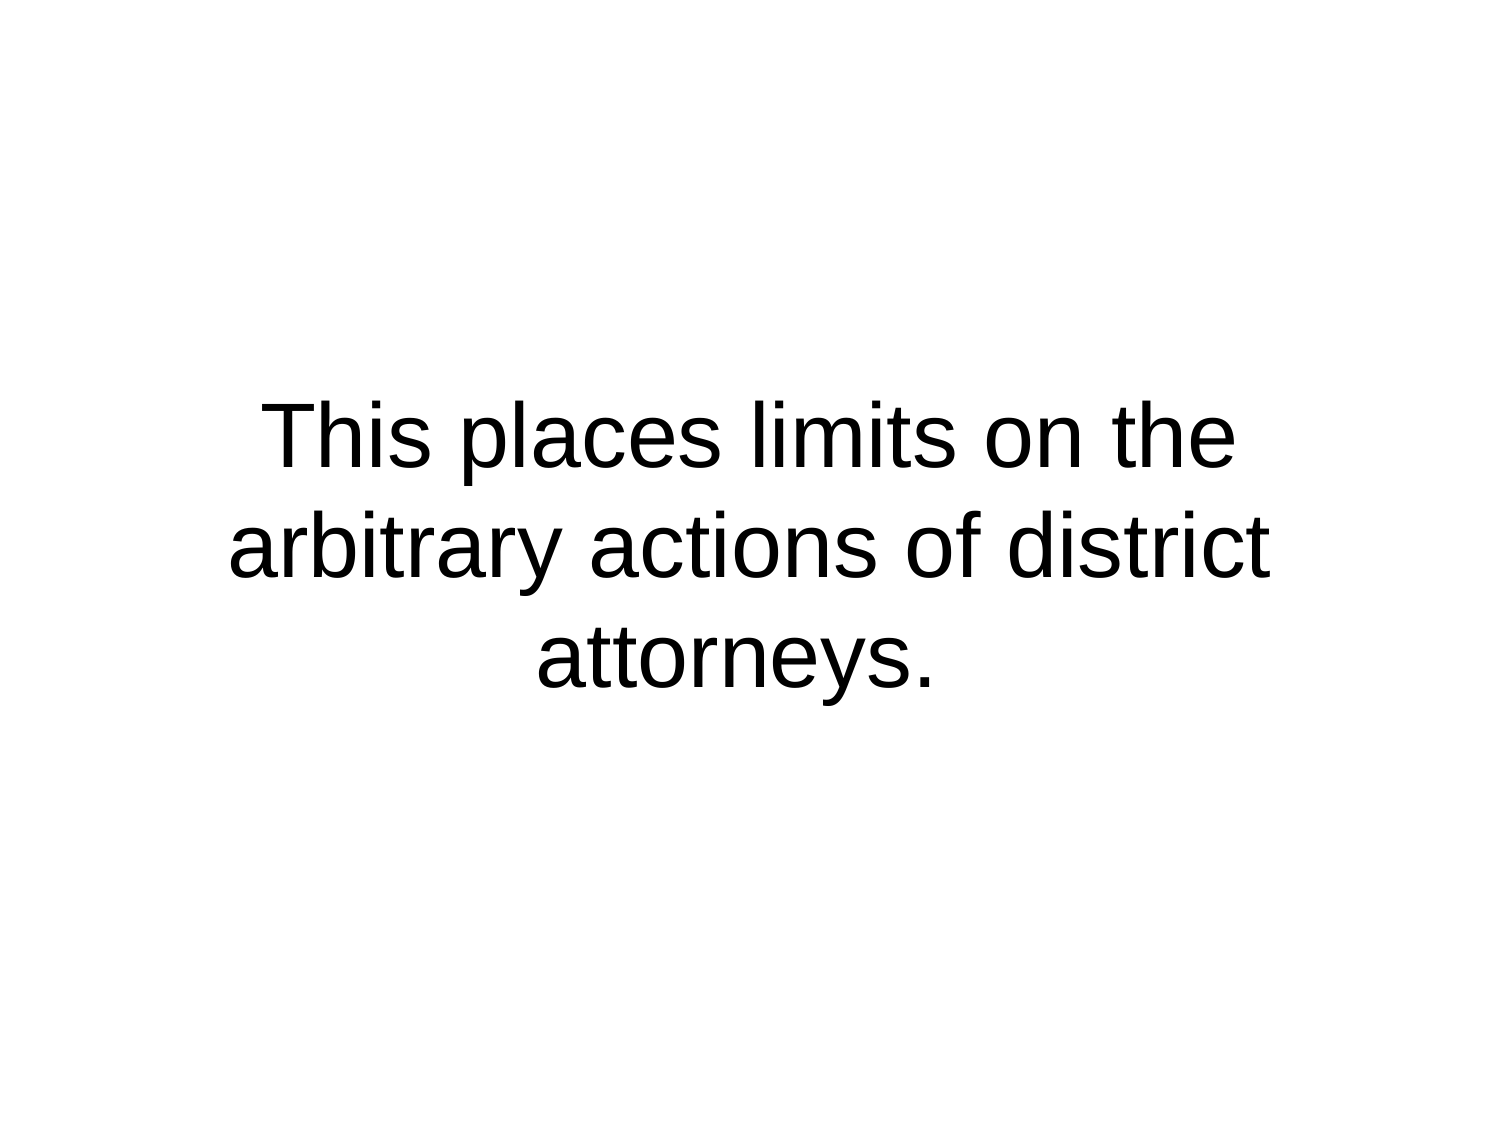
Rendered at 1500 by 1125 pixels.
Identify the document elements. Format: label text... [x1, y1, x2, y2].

title This places limits on the arbitrary actions of district attorneys. [74, 44, 1426, 1038]
